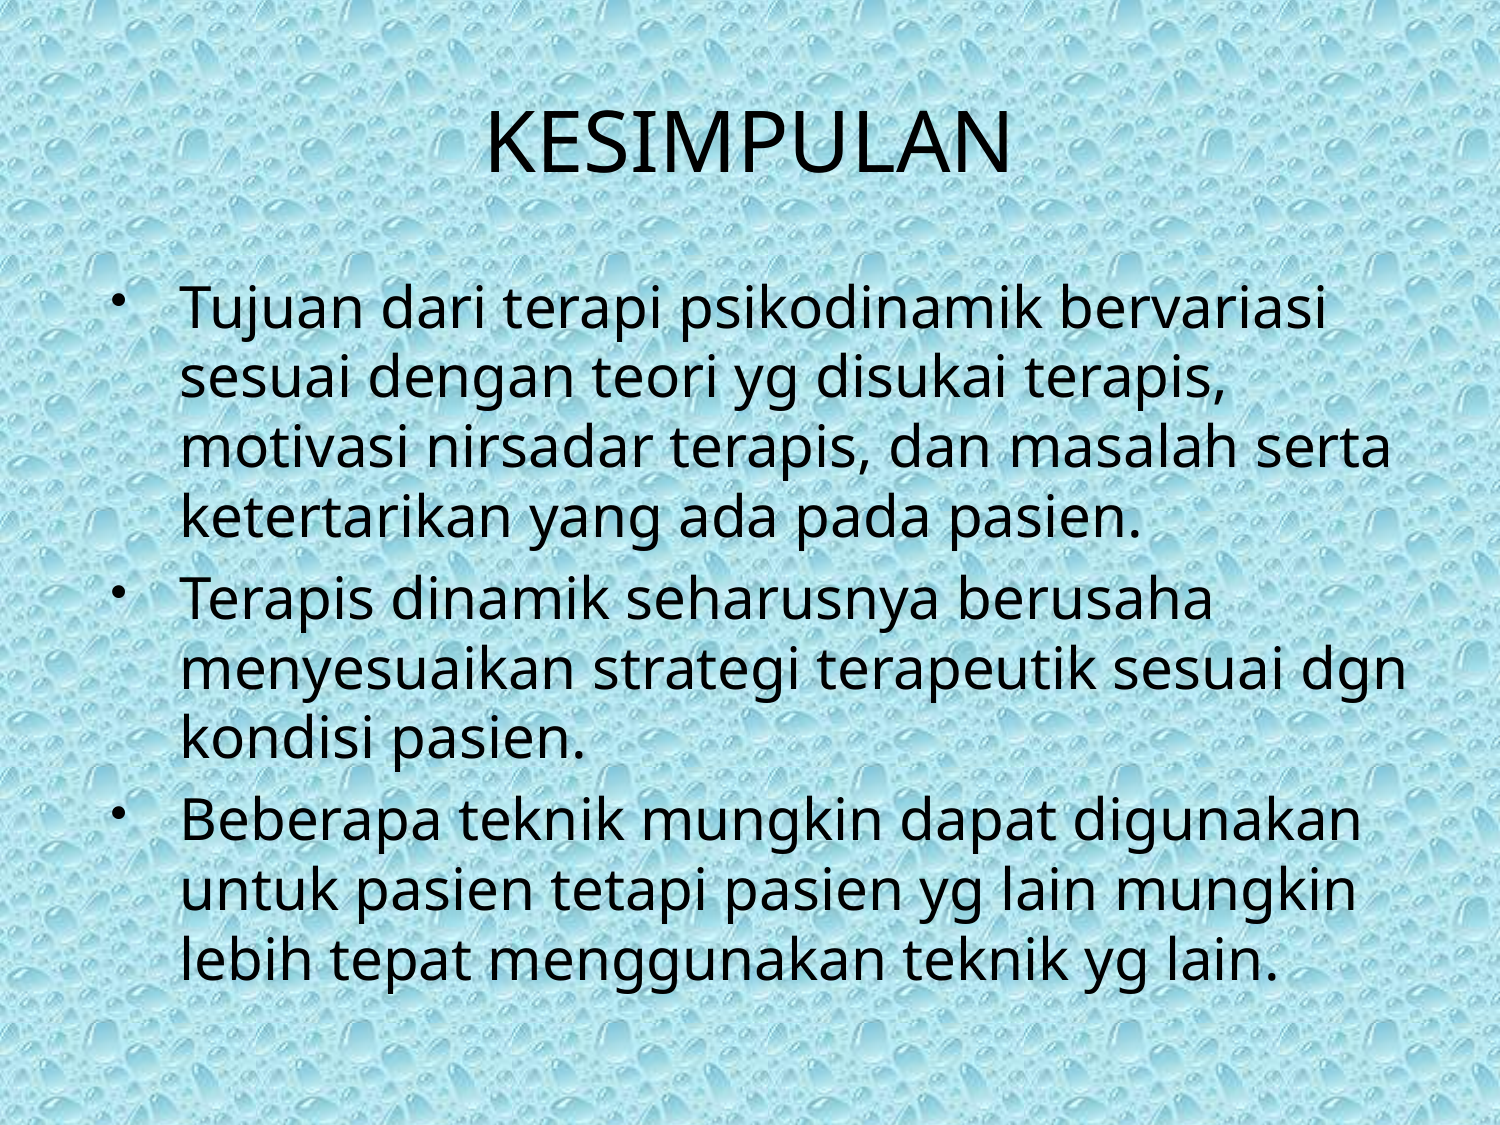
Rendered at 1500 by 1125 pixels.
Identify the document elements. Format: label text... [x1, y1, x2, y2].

list Tujuan dari terapi psikodinamik bervariasi sesuai dengan teori yg disukai terapis, motivasi nirsadar terapis, dan masalah serta ketertarikan yang ada pada pasien. Terapis dinamik seharusnya berusaha menyesuaikan strategi terapeutik sesuai dgn kondisi pasien. Beberapa teknik mungkin dapat digunakan untuk pasien tetapi pasien yg lain mungkin lebih tepat menggunakan teknik yg lain. [75, 262, 1425, 1035]
title KESIMPULAN [75, 45, 1425, 233]
picture [0, 0, 1500, 1125]
